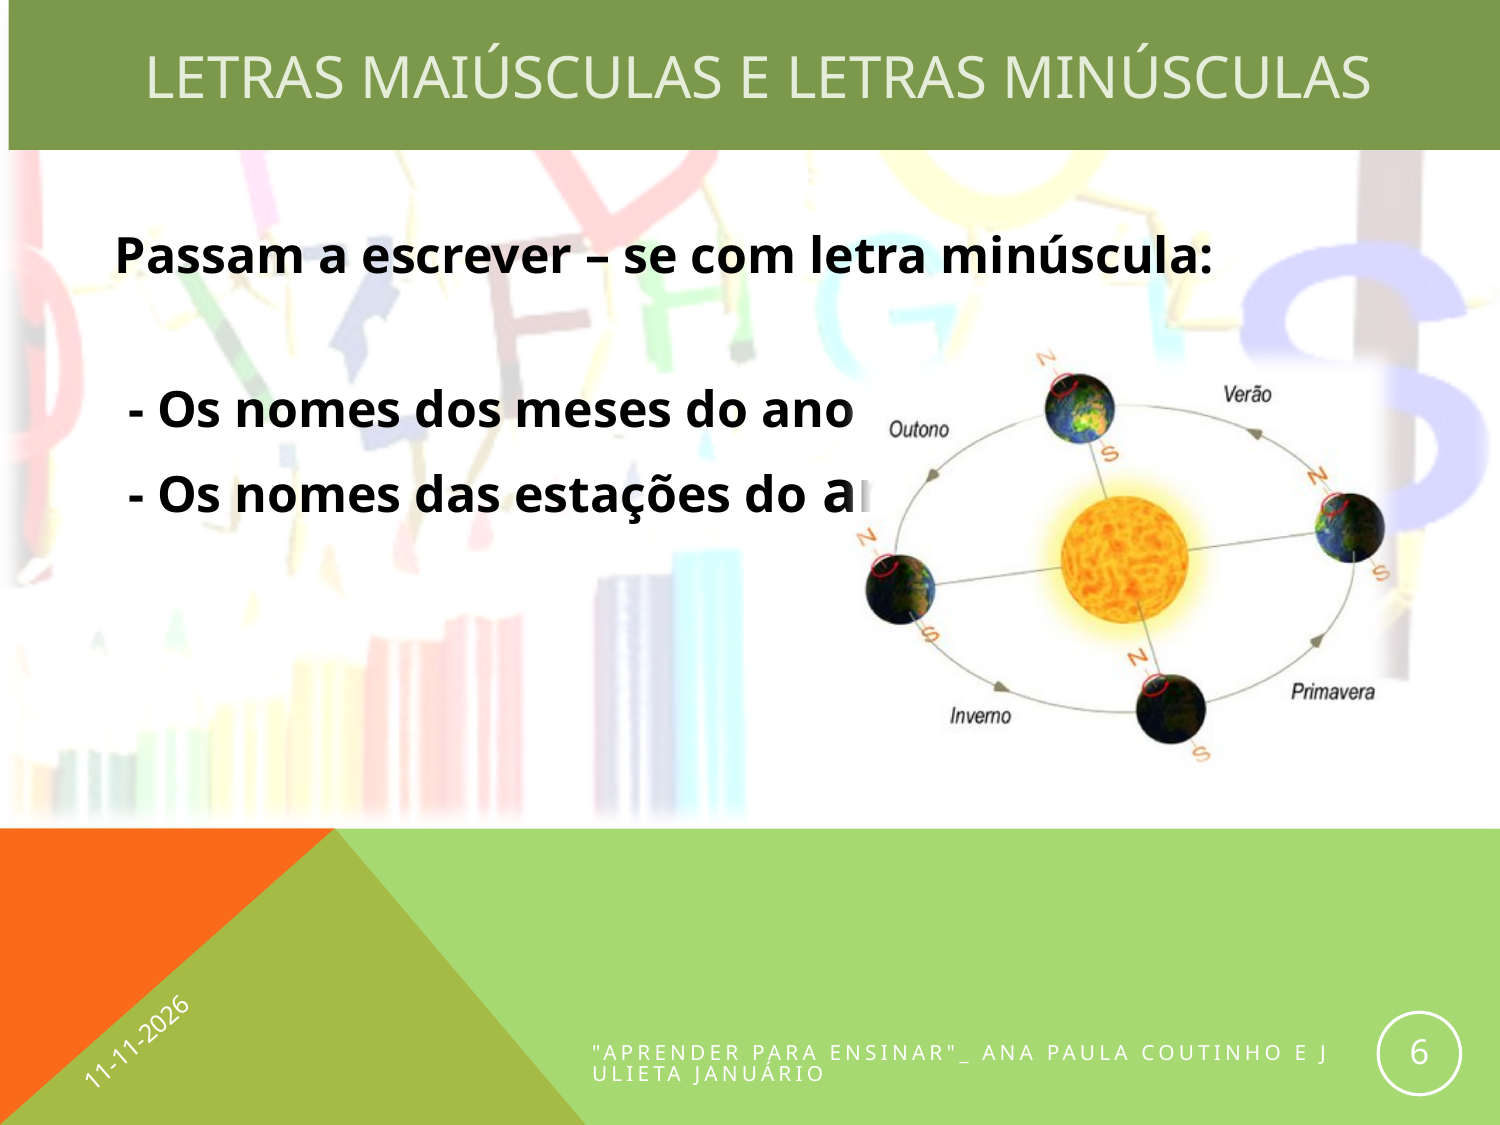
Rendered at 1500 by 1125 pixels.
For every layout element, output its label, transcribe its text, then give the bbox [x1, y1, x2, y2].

slide_number 6 [1376, 1010, 1463, 1097]
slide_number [65, 953, 268, 1109]
text_box O Alfabeto [42, 150, 1500, 175]
picture [840, 337, 1405, 777]
footer "Aprender para ensinar"_ Ana Paula Coutinho e Julieta Januário [577, 1031, 1352, 1076]
text_box Passam a escrever – se com letra minúscula: - Os nomes dos meses do ano - Os nomes das estações do ano [100, 175, 1425, 953]
text_box LETRAS MAIÚSCULAS E LETRAS MINÚSCULAS [8, 0, 1500, 150]
